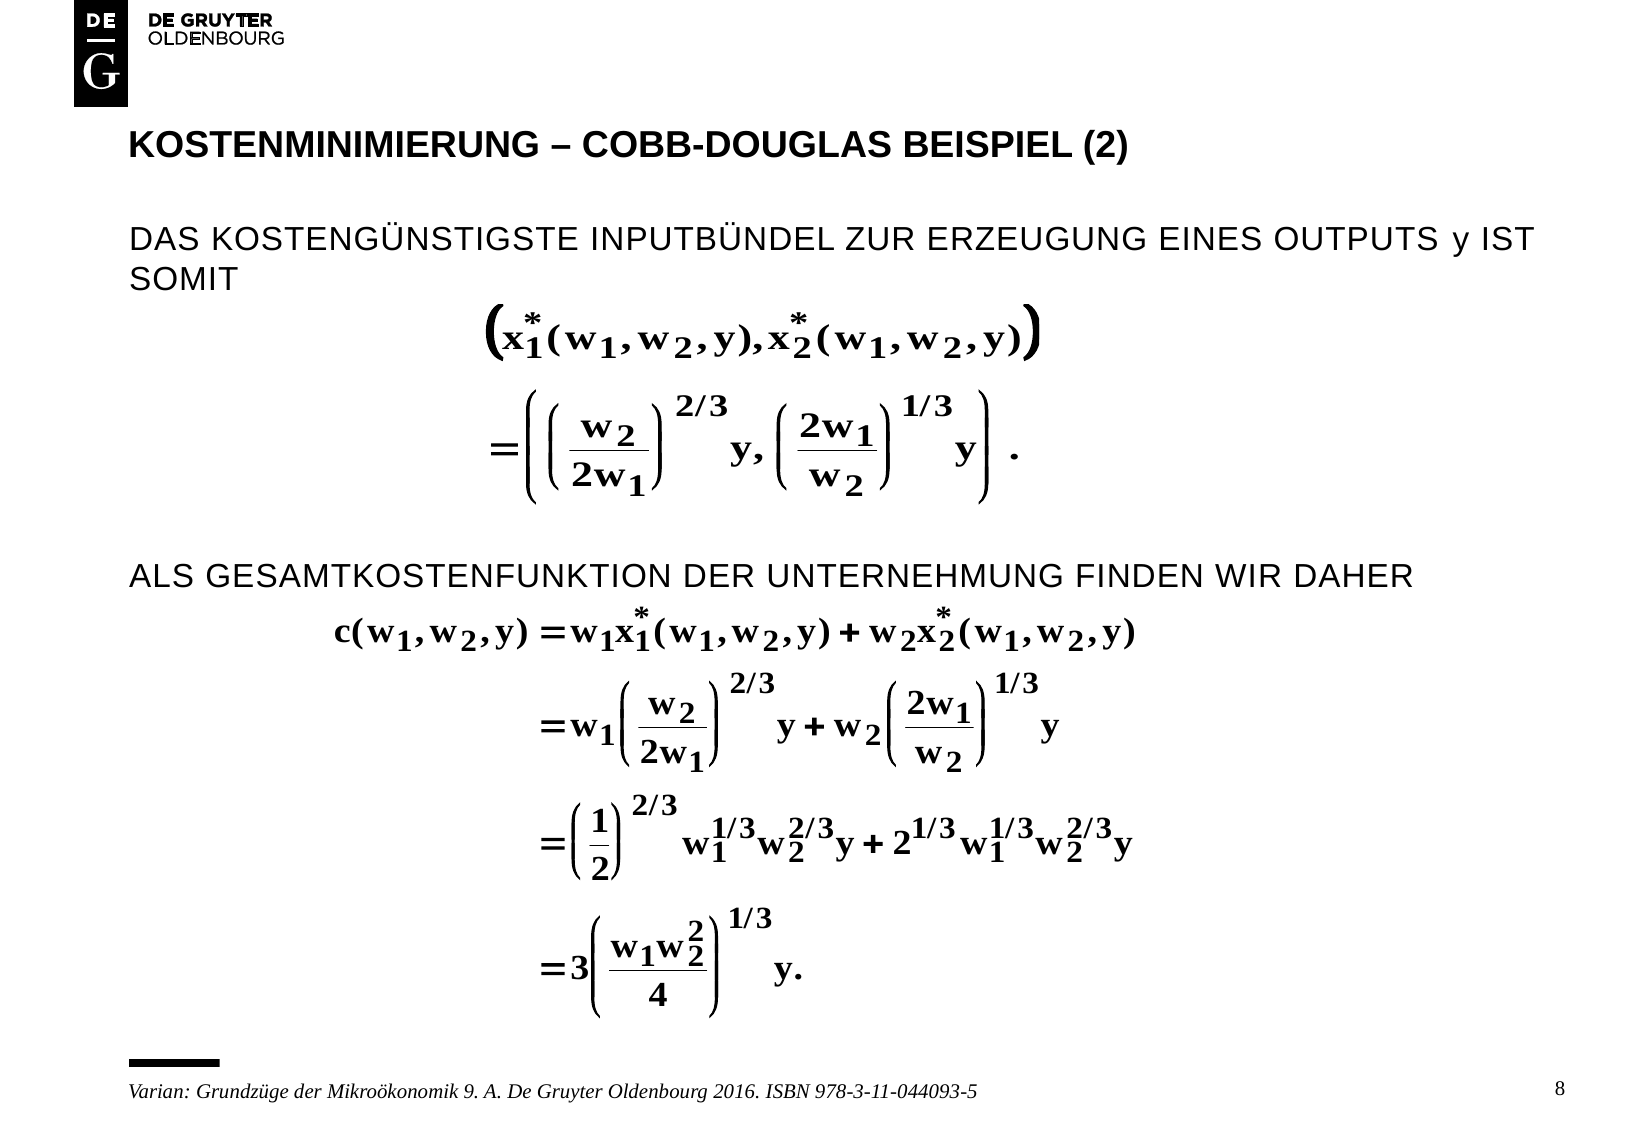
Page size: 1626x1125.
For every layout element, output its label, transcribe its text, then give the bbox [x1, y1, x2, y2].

slide_number 8 [1554, 1074, 1614, 1104]
title Kostenminimierung – cobb-douglas beispiel (2) [128, 119, 1555, 174]
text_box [332, 599, 1138, 1027]
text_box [484, 304, 1040, 514]
list Das kostengünstigste inputbündel zur erzeugung eines outputs y ist somit Als gesamtkostenfunktion der unternehmung finden wir daher [129, 217, 1556, 1018]
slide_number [128, 1077, 1539, 1108]
